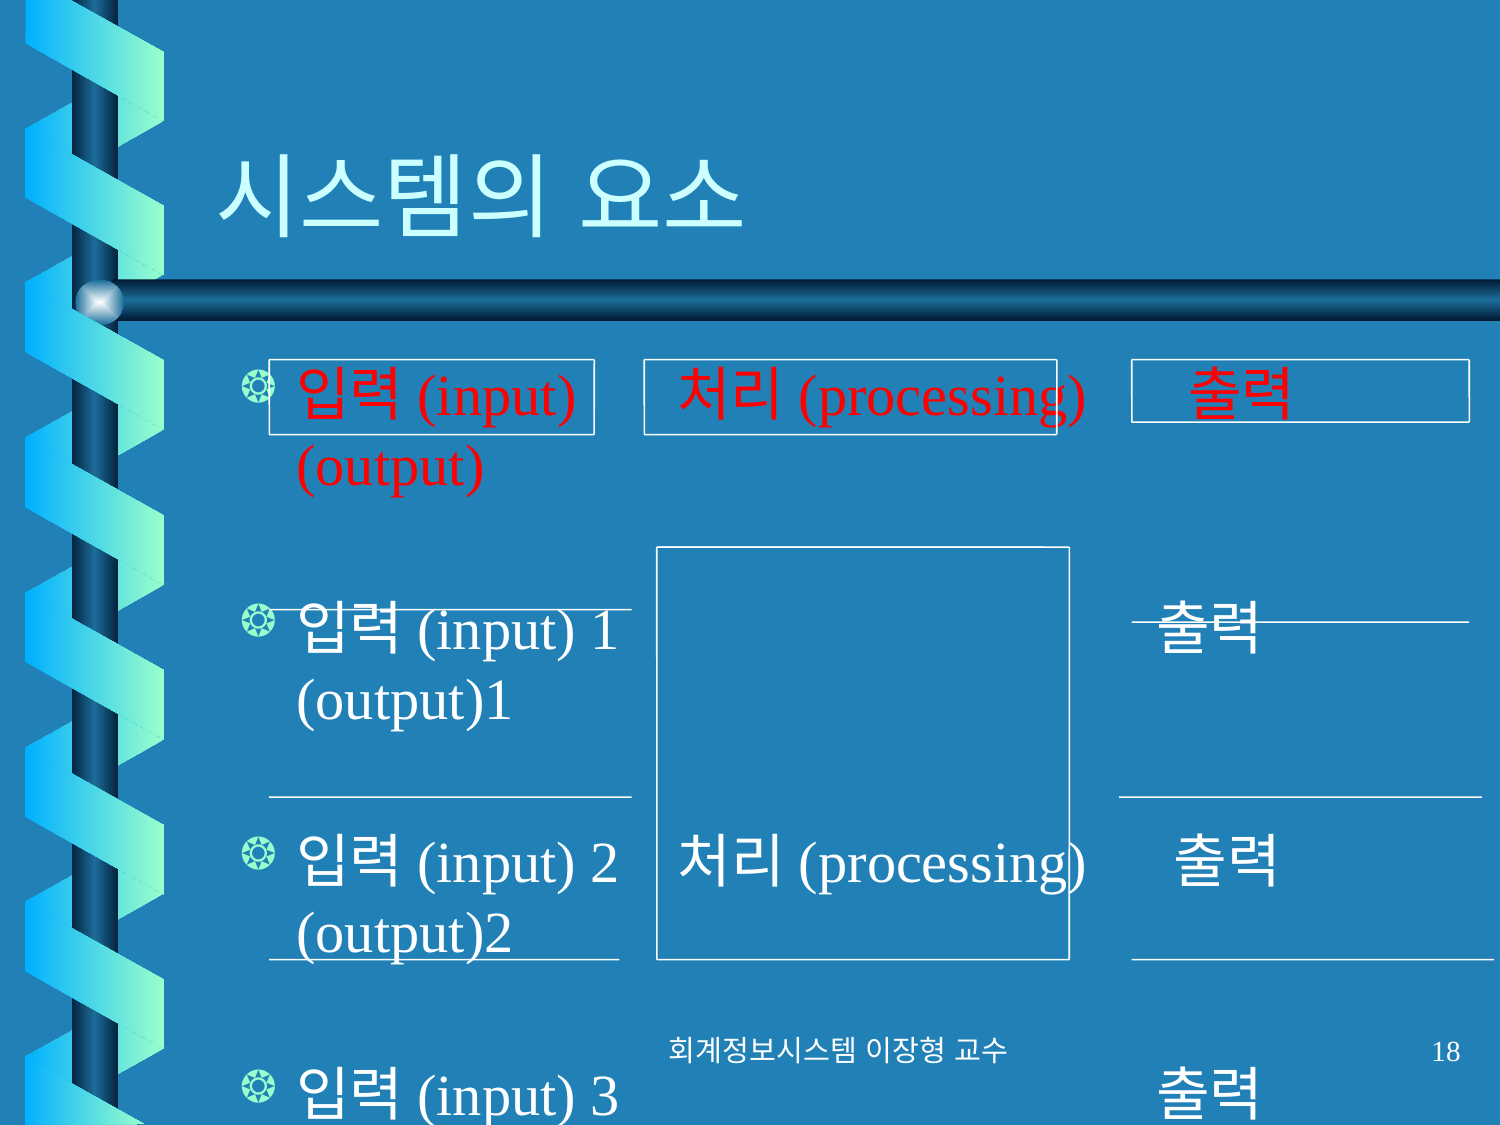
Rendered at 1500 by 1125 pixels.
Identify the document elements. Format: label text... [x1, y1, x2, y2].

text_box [269, 359, 1495, 960]
slide_number 18 [1163, 1026, 1477, 1101]
footer 회계정보시스템 이장형 교수 [600, 1026, 1077, 1101]
list 입력(input) 처리(processing) 출력(output) 입력(input) 1 출력(output)1 입력(input) 2 처리(processing) 출력(output)2 입력(input) 3 출력(output)3 [224, 349, 1500, 1026]
title 시스템의 요소 [199, 68, 1476, 257]
